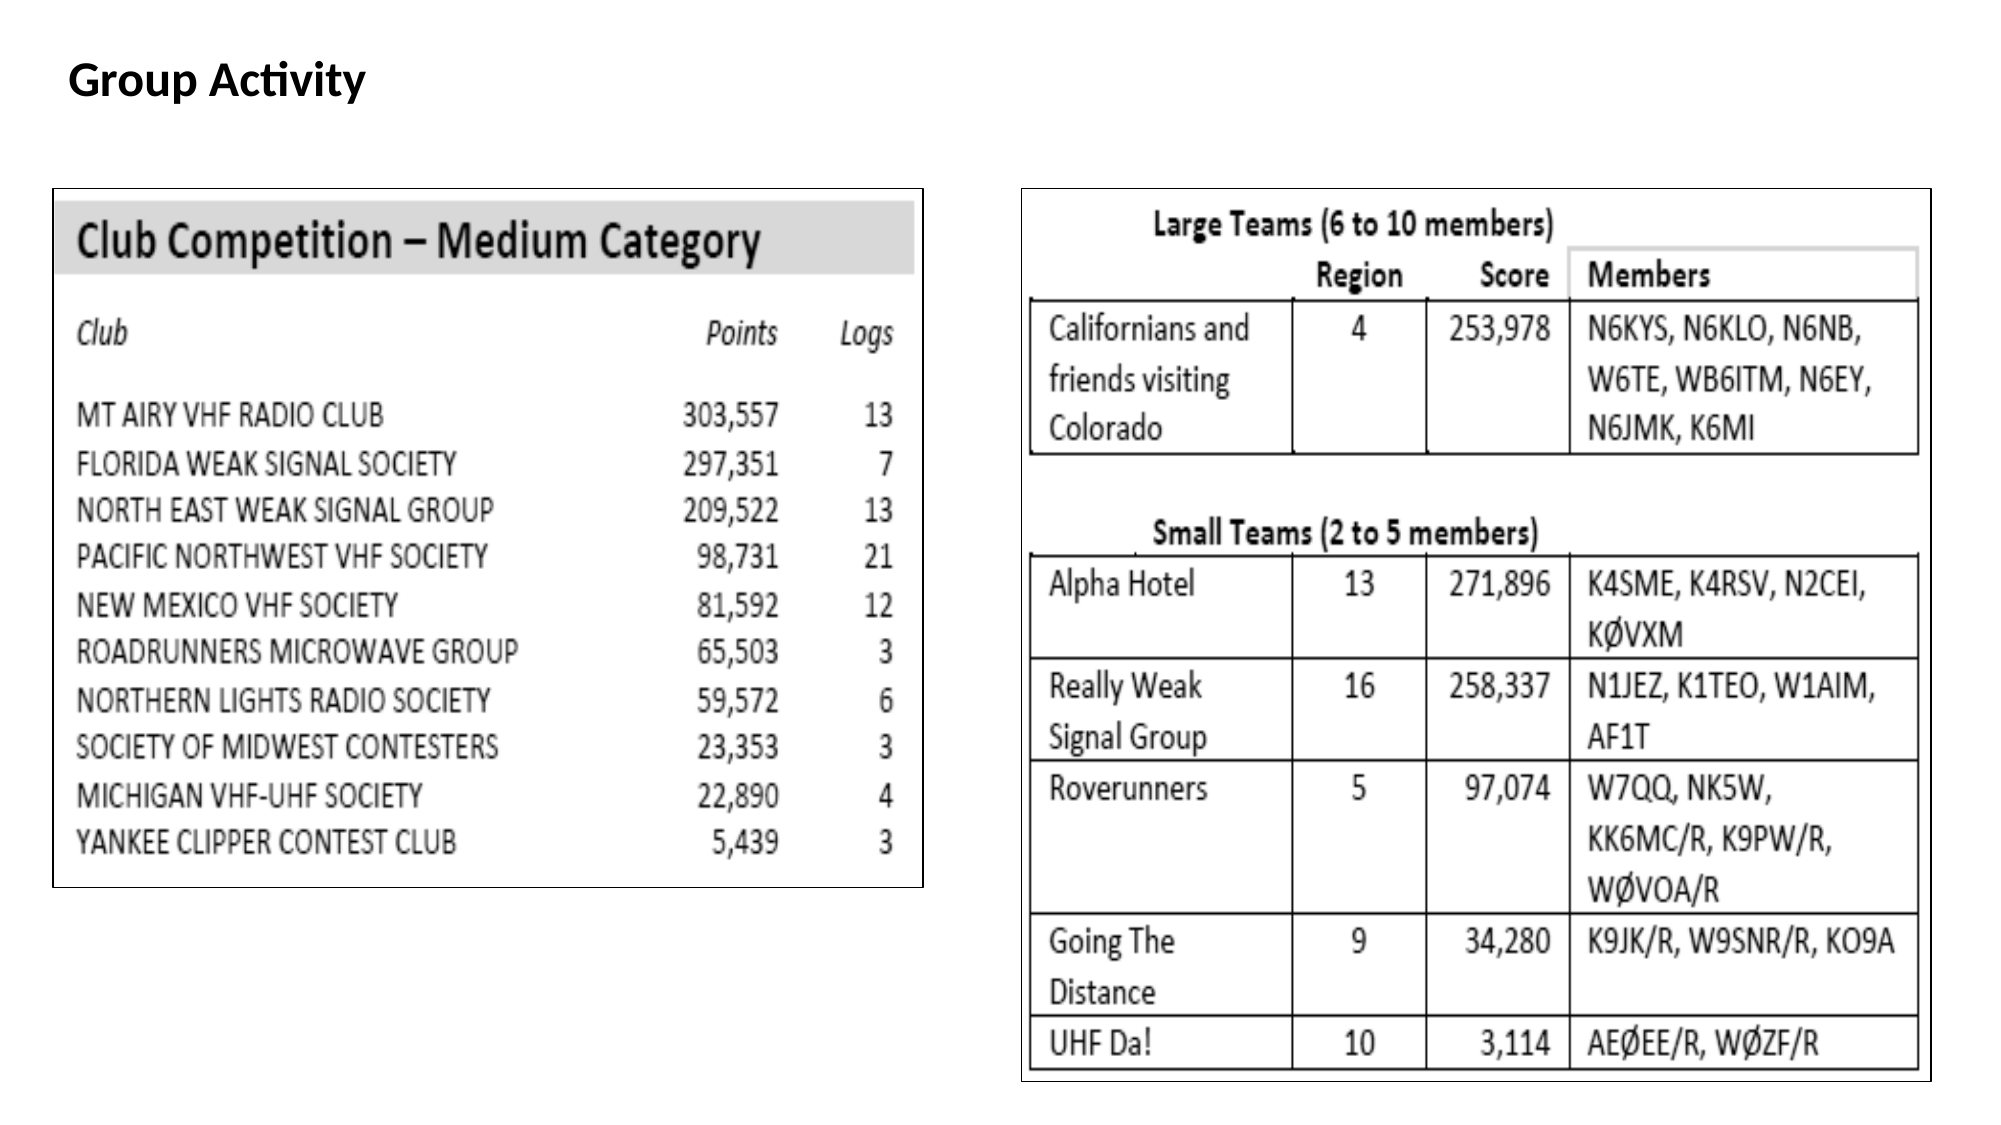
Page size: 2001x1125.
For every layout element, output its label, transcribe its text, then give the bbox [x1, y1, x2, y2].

text_box Group Activity [53, 38, 1931, 114]
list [1022, 188, 1931, 1081]
picture [53, 188, 923, 887]
